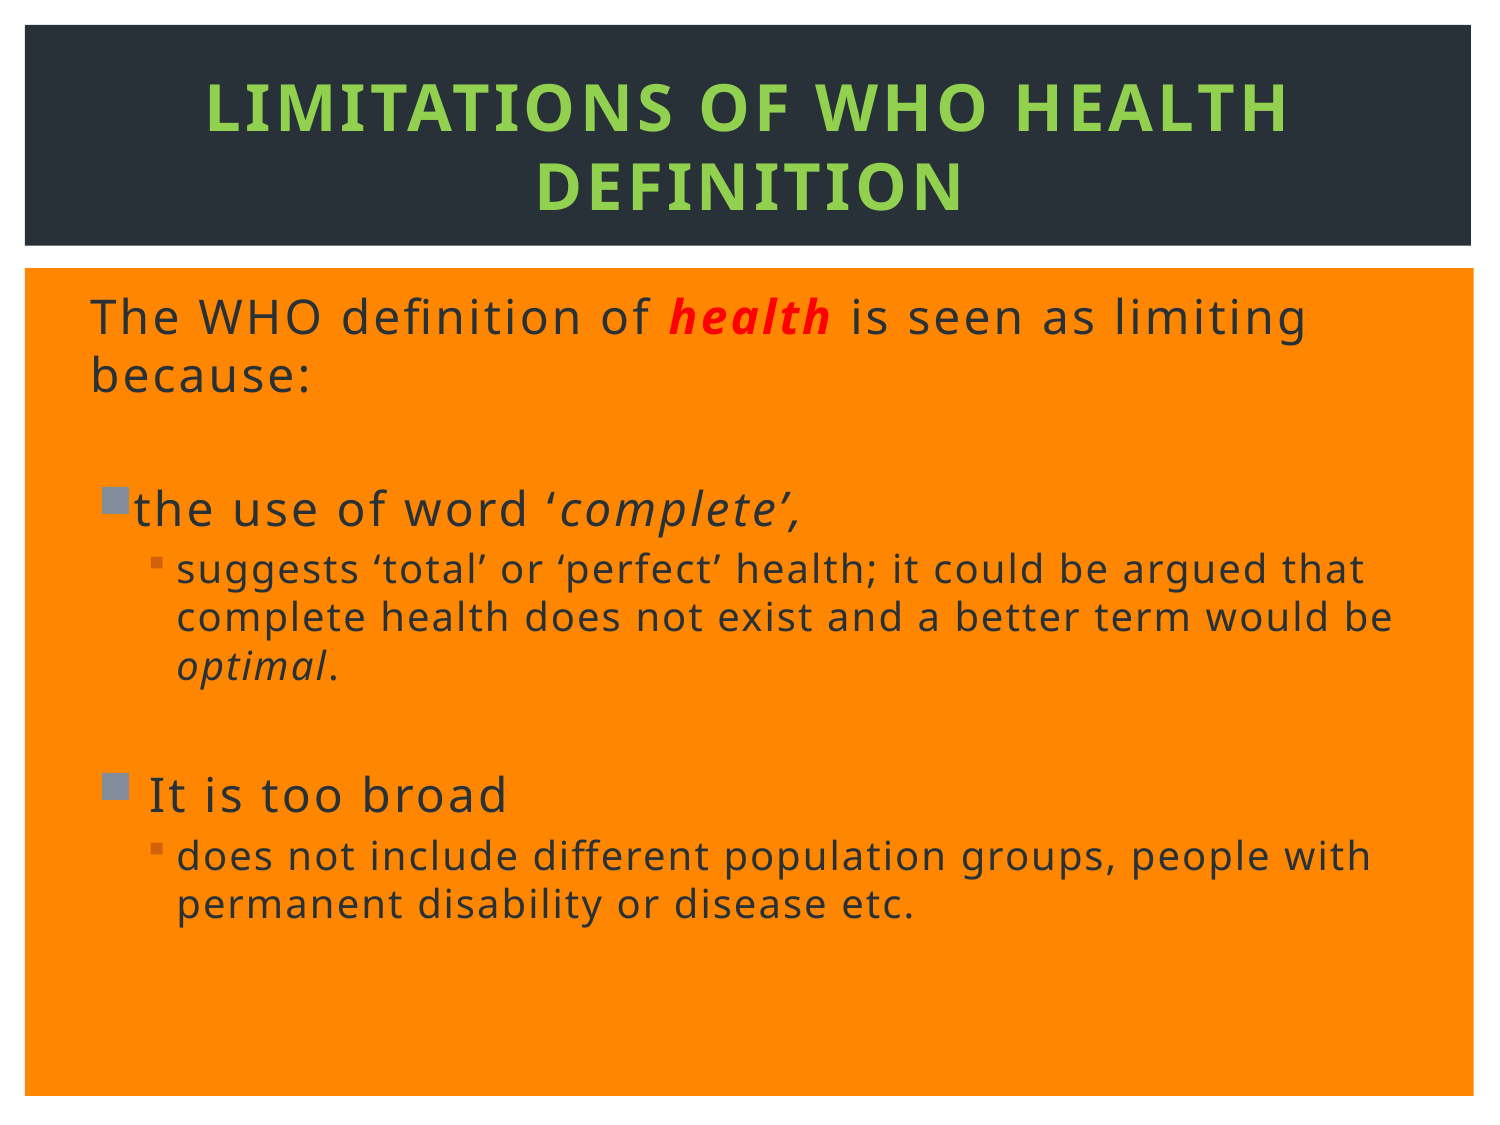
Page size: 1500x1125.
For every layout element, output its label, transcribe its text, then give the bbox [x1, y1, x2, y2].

list The WHO definition of health is seen as limiting because: the use of word ‘complete’, suggests ‘total’ or ‘perfect’ health; it could be argued that complete health does not exist and a better term would be optimal. It is too broad does not include different population groups, people with permanent disability or disease etc. [75, 278, 1425, 1071]
title Limitations of WHO health definition [62, 58, 1438, 232]
